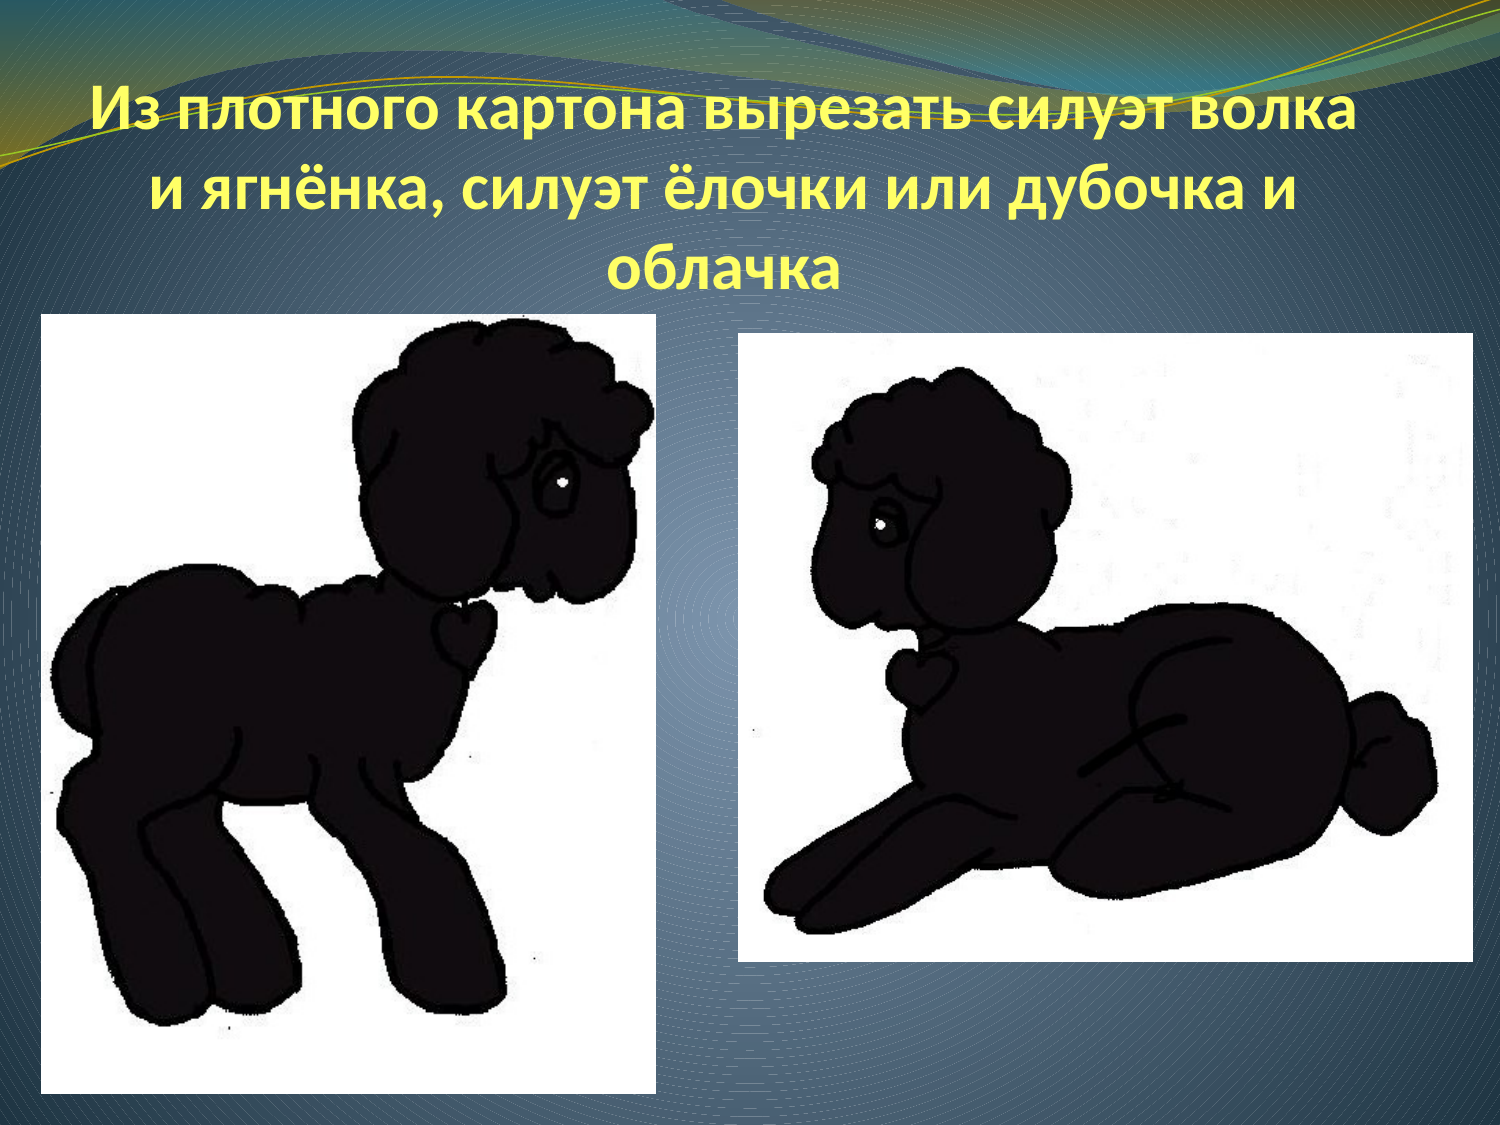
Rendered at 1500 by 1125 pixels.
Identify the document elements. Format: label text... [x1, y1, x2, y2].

picture [738, 333, 1473, 962]
title Из плотного картона вырезать силуэт волка и ягнёнка, силуэт ёлочки или дубочка и облачка [86, 42, 1363, 303]
picture [40, 314, 656, 1095]
